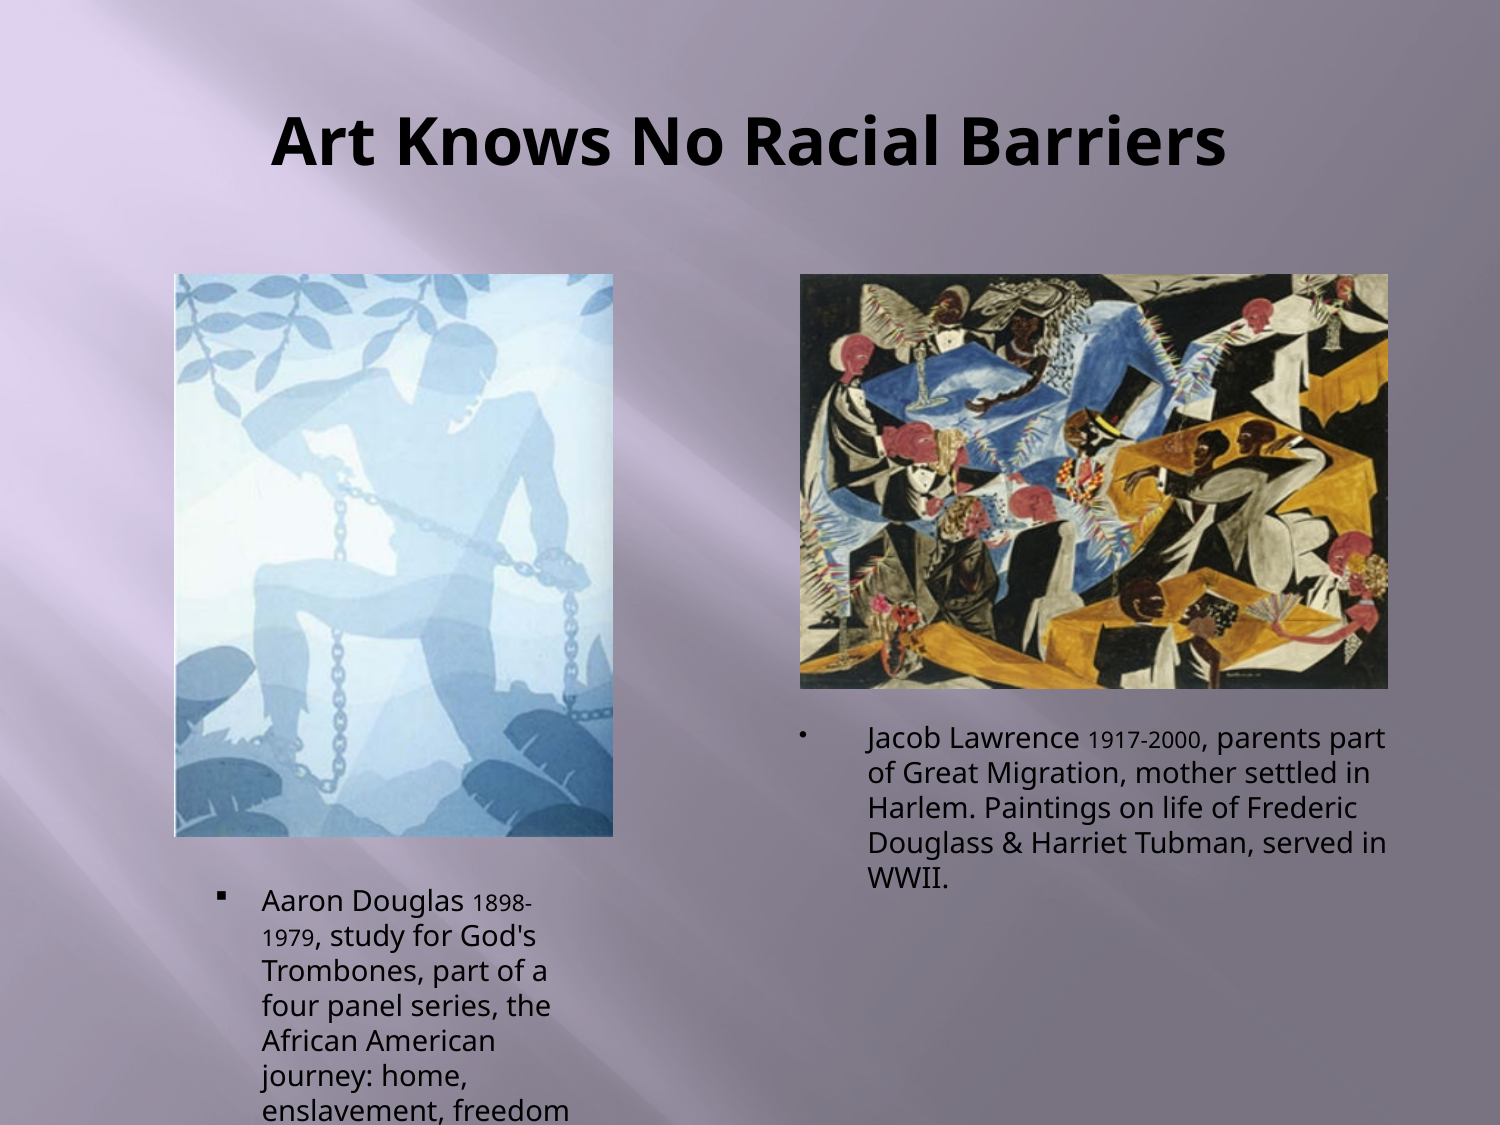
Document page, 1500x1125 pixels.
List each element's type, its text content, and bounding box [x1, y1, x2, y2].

text_box Aaron Douglas 1898-1979, study for God's Trombones, part of a four panel series, the African American journey: home, enslavement, freedom [199, 874, 588, 1125]
list Jacob Lawrence 1917-2000, parents part of Great Migration, mother settled in Harlem. Paintings on life of Frederic Douglass & Harriet Tubman, served in WWII. [762, 262, 1425, 1005]
picture [799, 274, 1388, 689]
title Art Knows No Racial Barriers [75, 45, 1425, 233]
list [174, 274, 614, 838]
